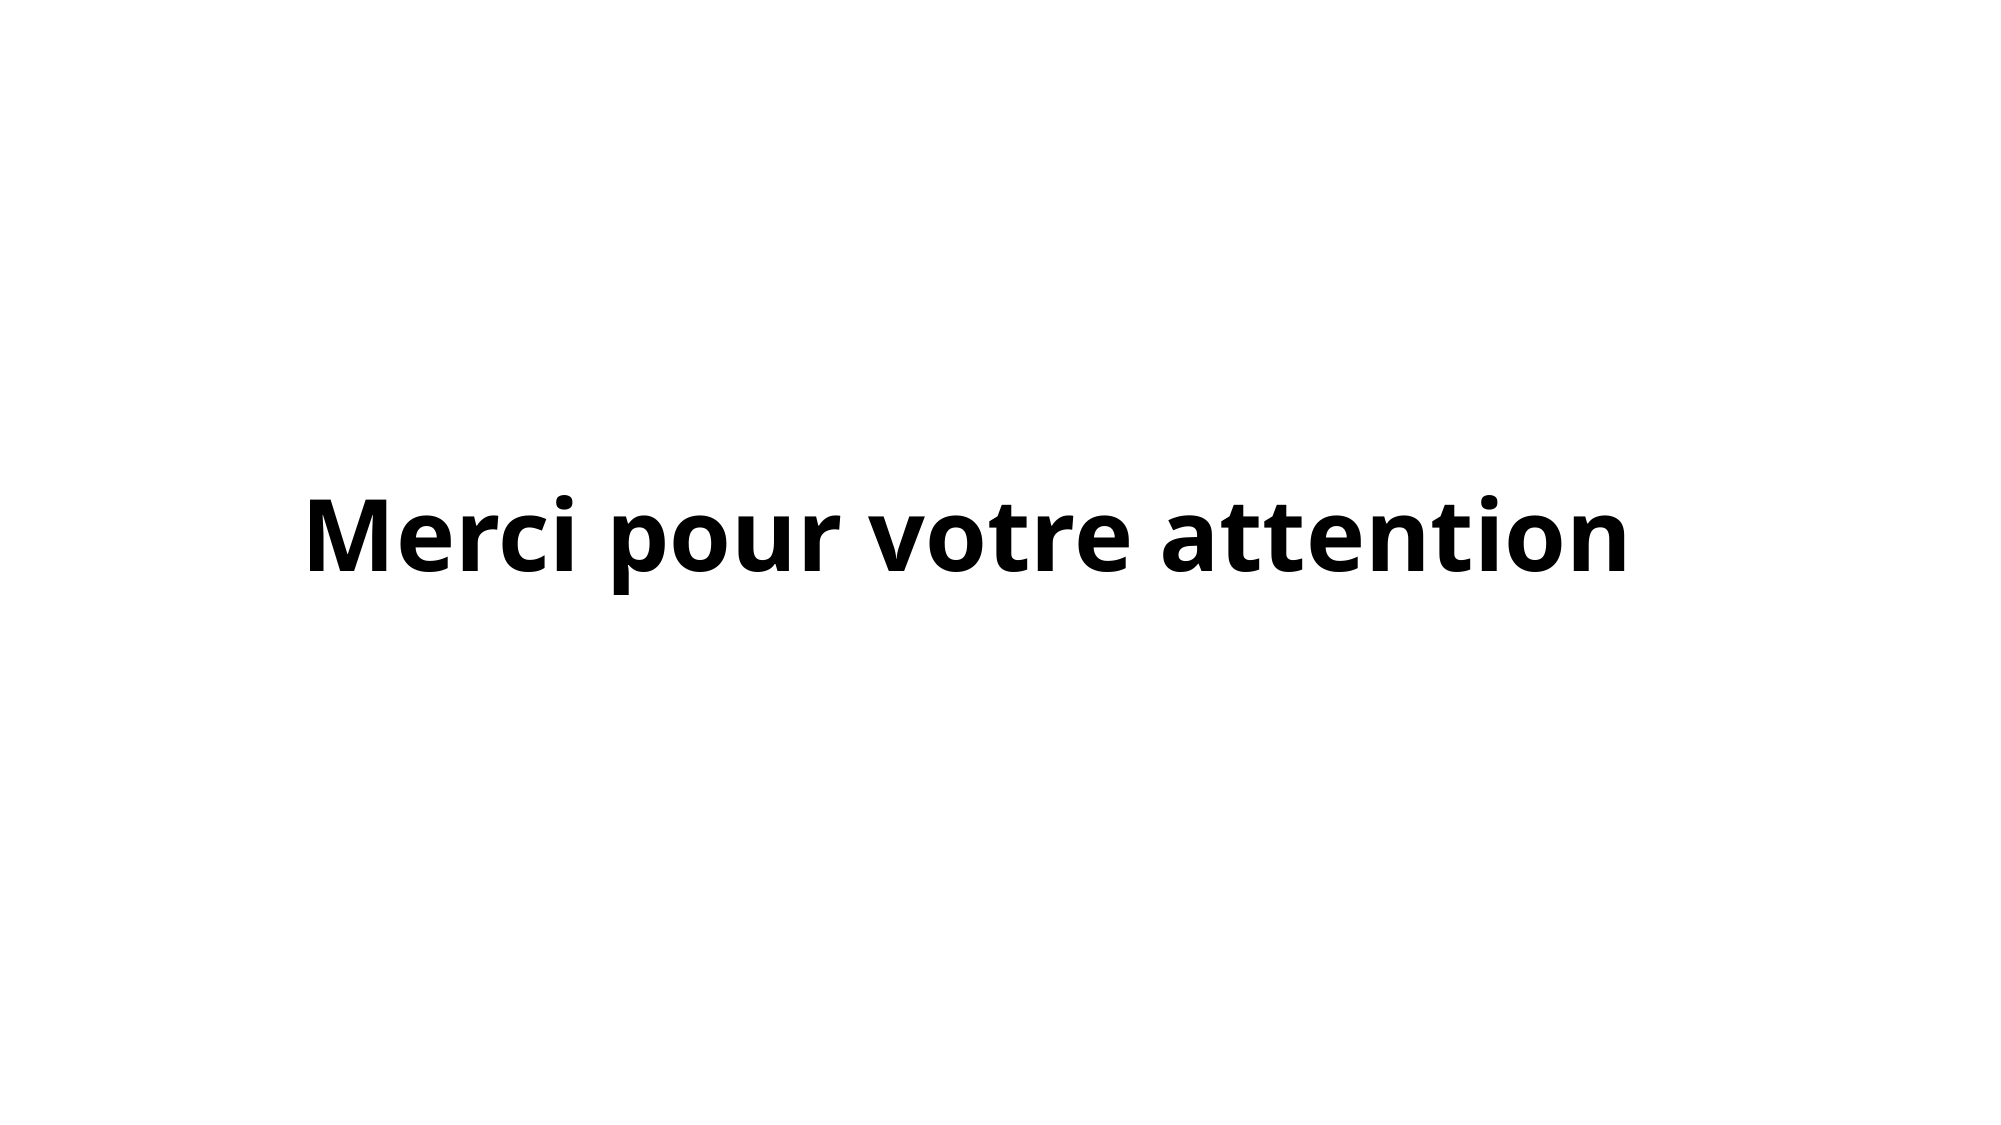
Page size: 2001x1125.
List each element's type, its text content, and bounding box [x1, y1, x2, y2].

title Merci pour votre attention [105, 430, 1831, 648]
